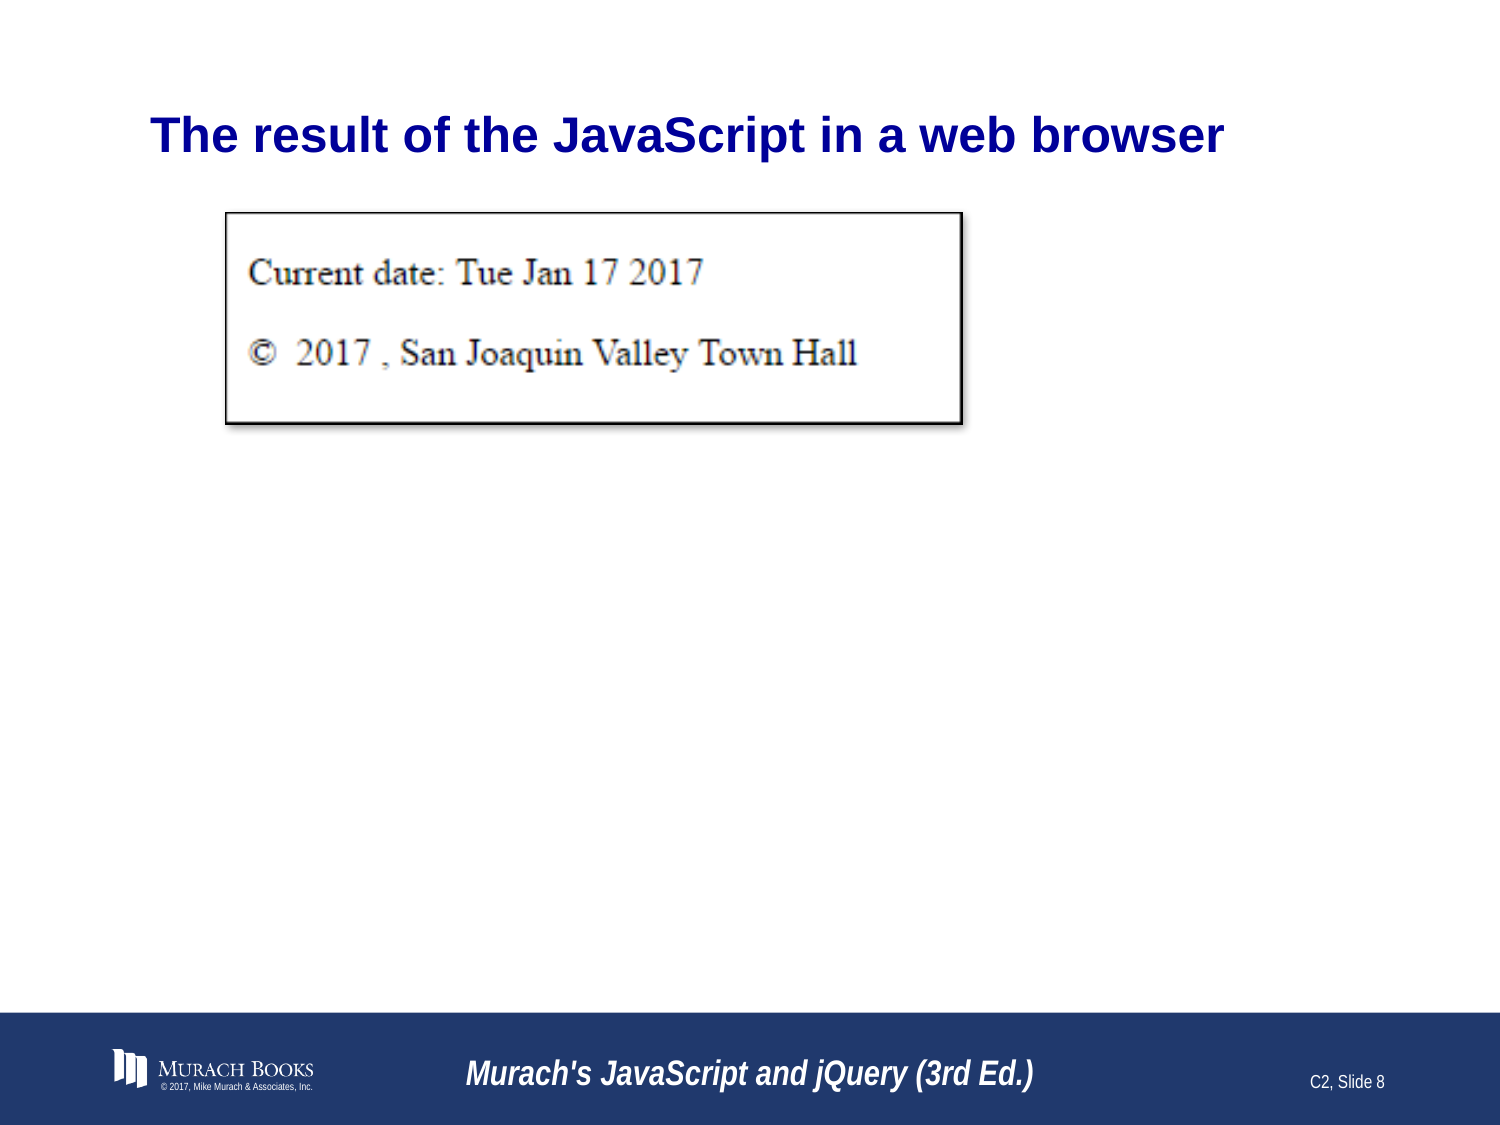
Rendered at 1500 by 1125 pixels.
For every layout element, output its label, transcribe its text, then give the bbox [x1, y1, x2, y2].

picture [224, 212, 963, 426]
footer © 2017, Mike Murach & Associates, Inc. [12, 1025, 463, 1100]
slide_number C2, Slide 8 [1087, 1025, 1400, 1100]
title The result of the JavaScript in a web browser [150, 102, 1350, 164]
slide_number Murach's JavaScript and jQuery (3rd Ed.) [463, 1025, 1050, 1100]
